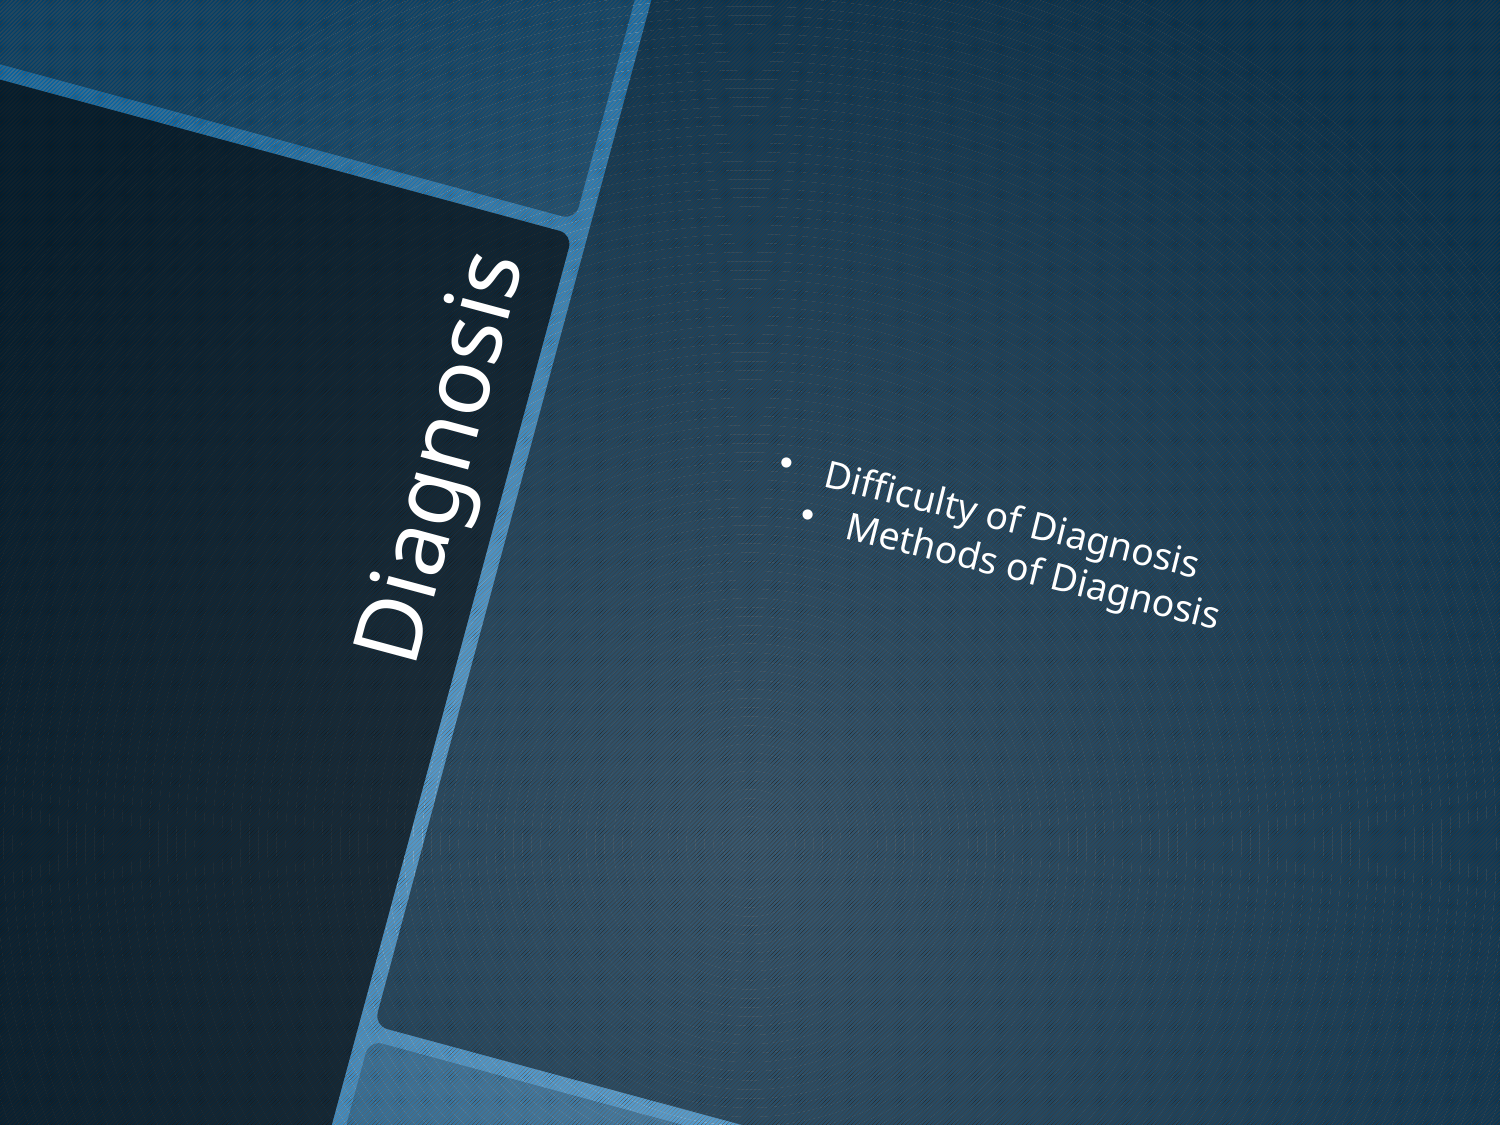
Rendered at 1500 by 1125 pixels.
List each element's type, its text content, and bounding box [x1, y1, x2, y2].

title Diagnosis [69, 181, 554, 1056]
text_box Difficulty of Diagnosis Methods of Diagnosis [511, 18, 1446, 1095]
